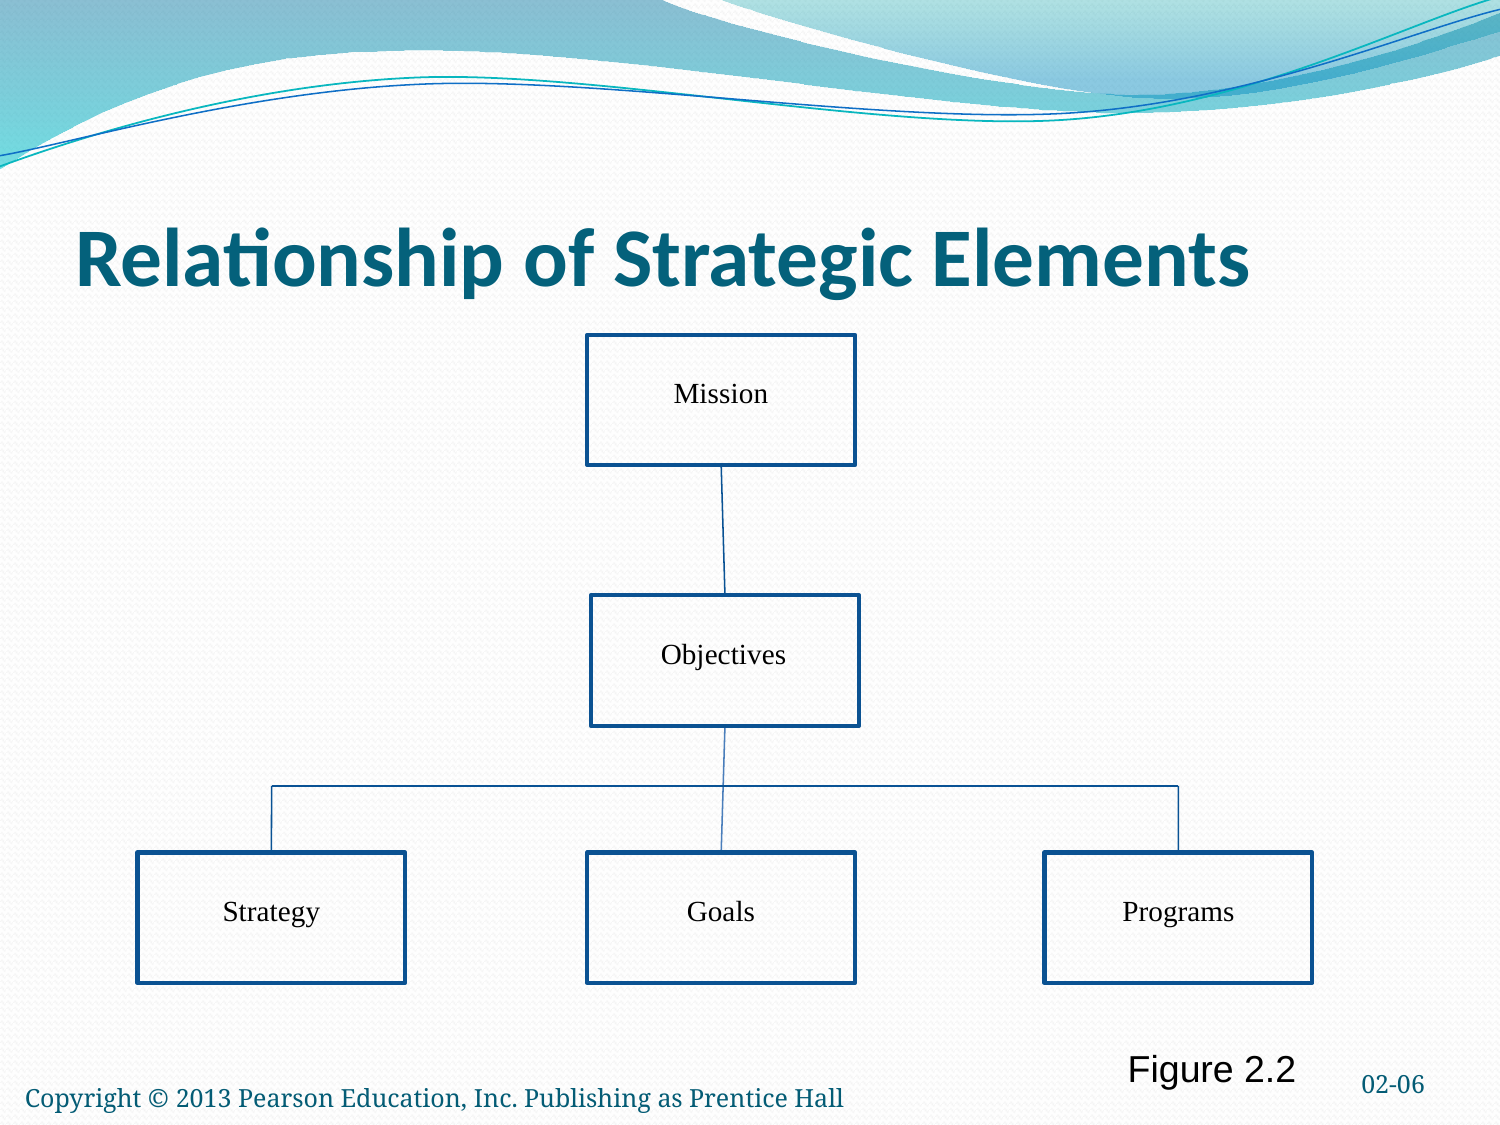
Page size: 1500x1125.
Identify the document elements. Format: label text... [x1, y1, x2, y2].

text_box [137, 334, 1313, 984]
slide_number 02-06 [1299, 1042, 1425, 1103]
text_box Figure 2.2 [1112, 1037, 1312, 1098]
title Relationship of Strategic Elements [74, 115, 1426, 304]
